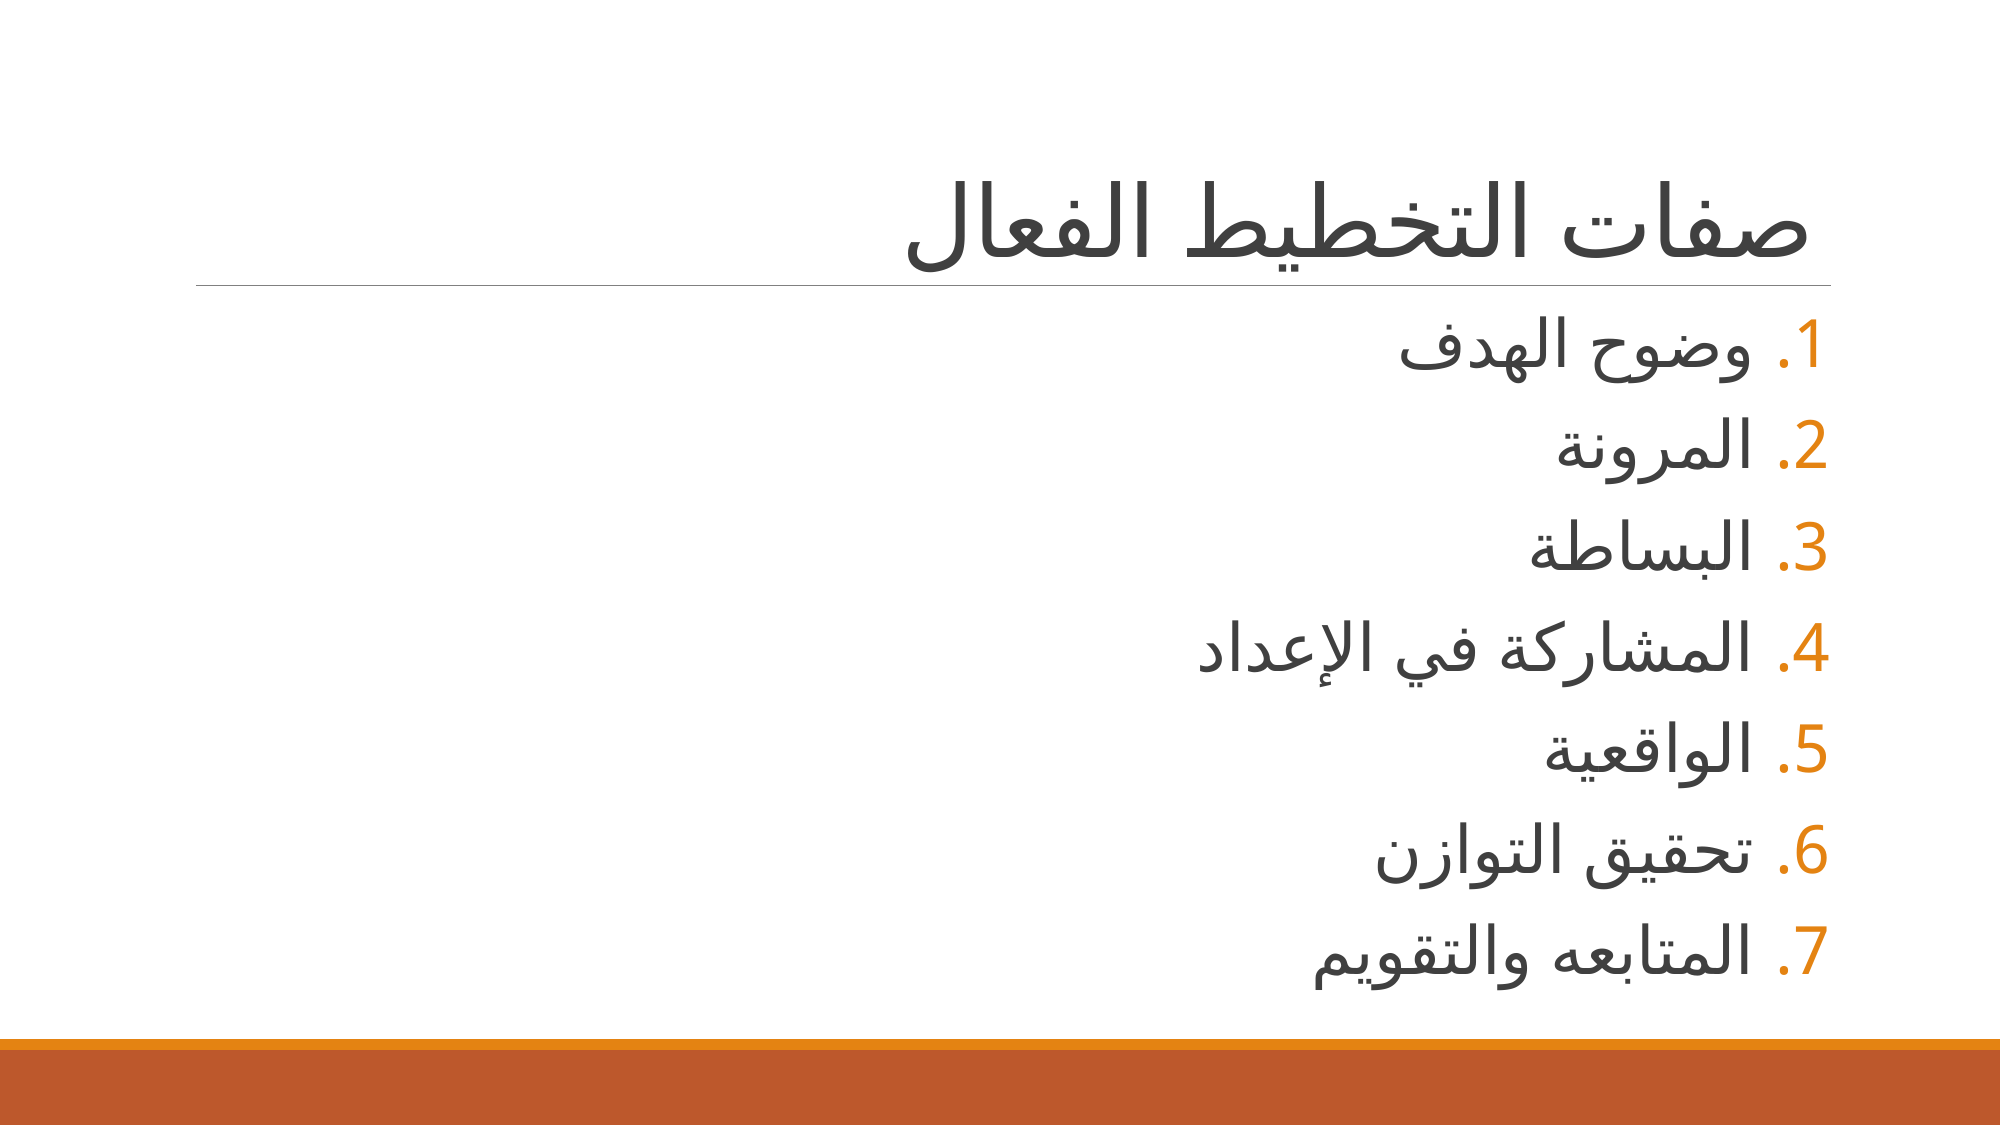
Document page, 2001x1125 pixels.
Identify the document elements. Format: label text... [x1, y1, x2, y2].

list وضوح الهدف المرونة البساطة المشاركة في الإعداد الواقعية تحقيق التوازن المتابعه والتقويم [180, 302, 1830, 963]
title صفات التخطيط الفعال [180, 47, 1830, 285]
